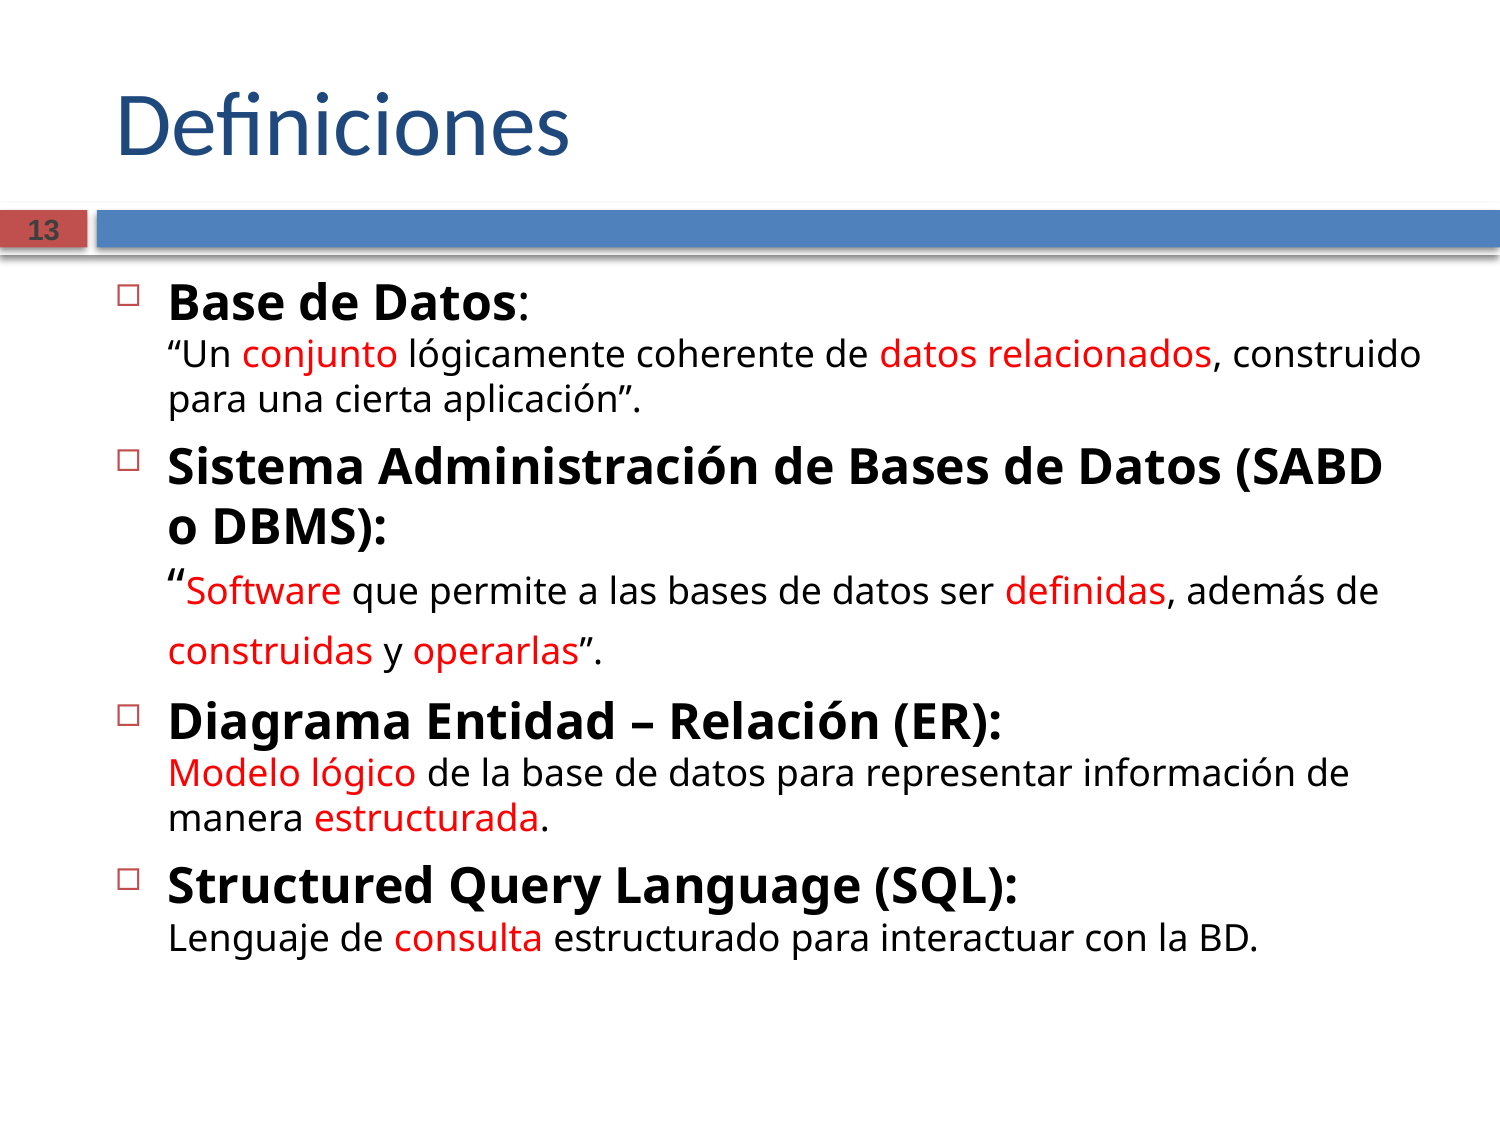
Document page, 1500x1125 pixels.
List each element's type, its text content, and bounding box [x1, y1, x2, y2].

list Base de Datos: “Un conjunto lógicamente coherente de datos relacionados, construido para una cierta aplicación”. Sistema Administración de Bases de Datos (SABD o DBMS): “Software que permite a las bases de datos ser definidas, además de construidas y operarlas”. Diagrama Entidad – Relación (ER): Modelo lógico de la base de datos para representar información de manera estructurada. Structured Query Language (SQL): Lenguaje de consulta estructurado para interactuar con la BD. [100, 262, 1438, 1000]
title Definiciones [100, 37, 1438, 200]
slide_number 13 [0, 208, 88, 249]
